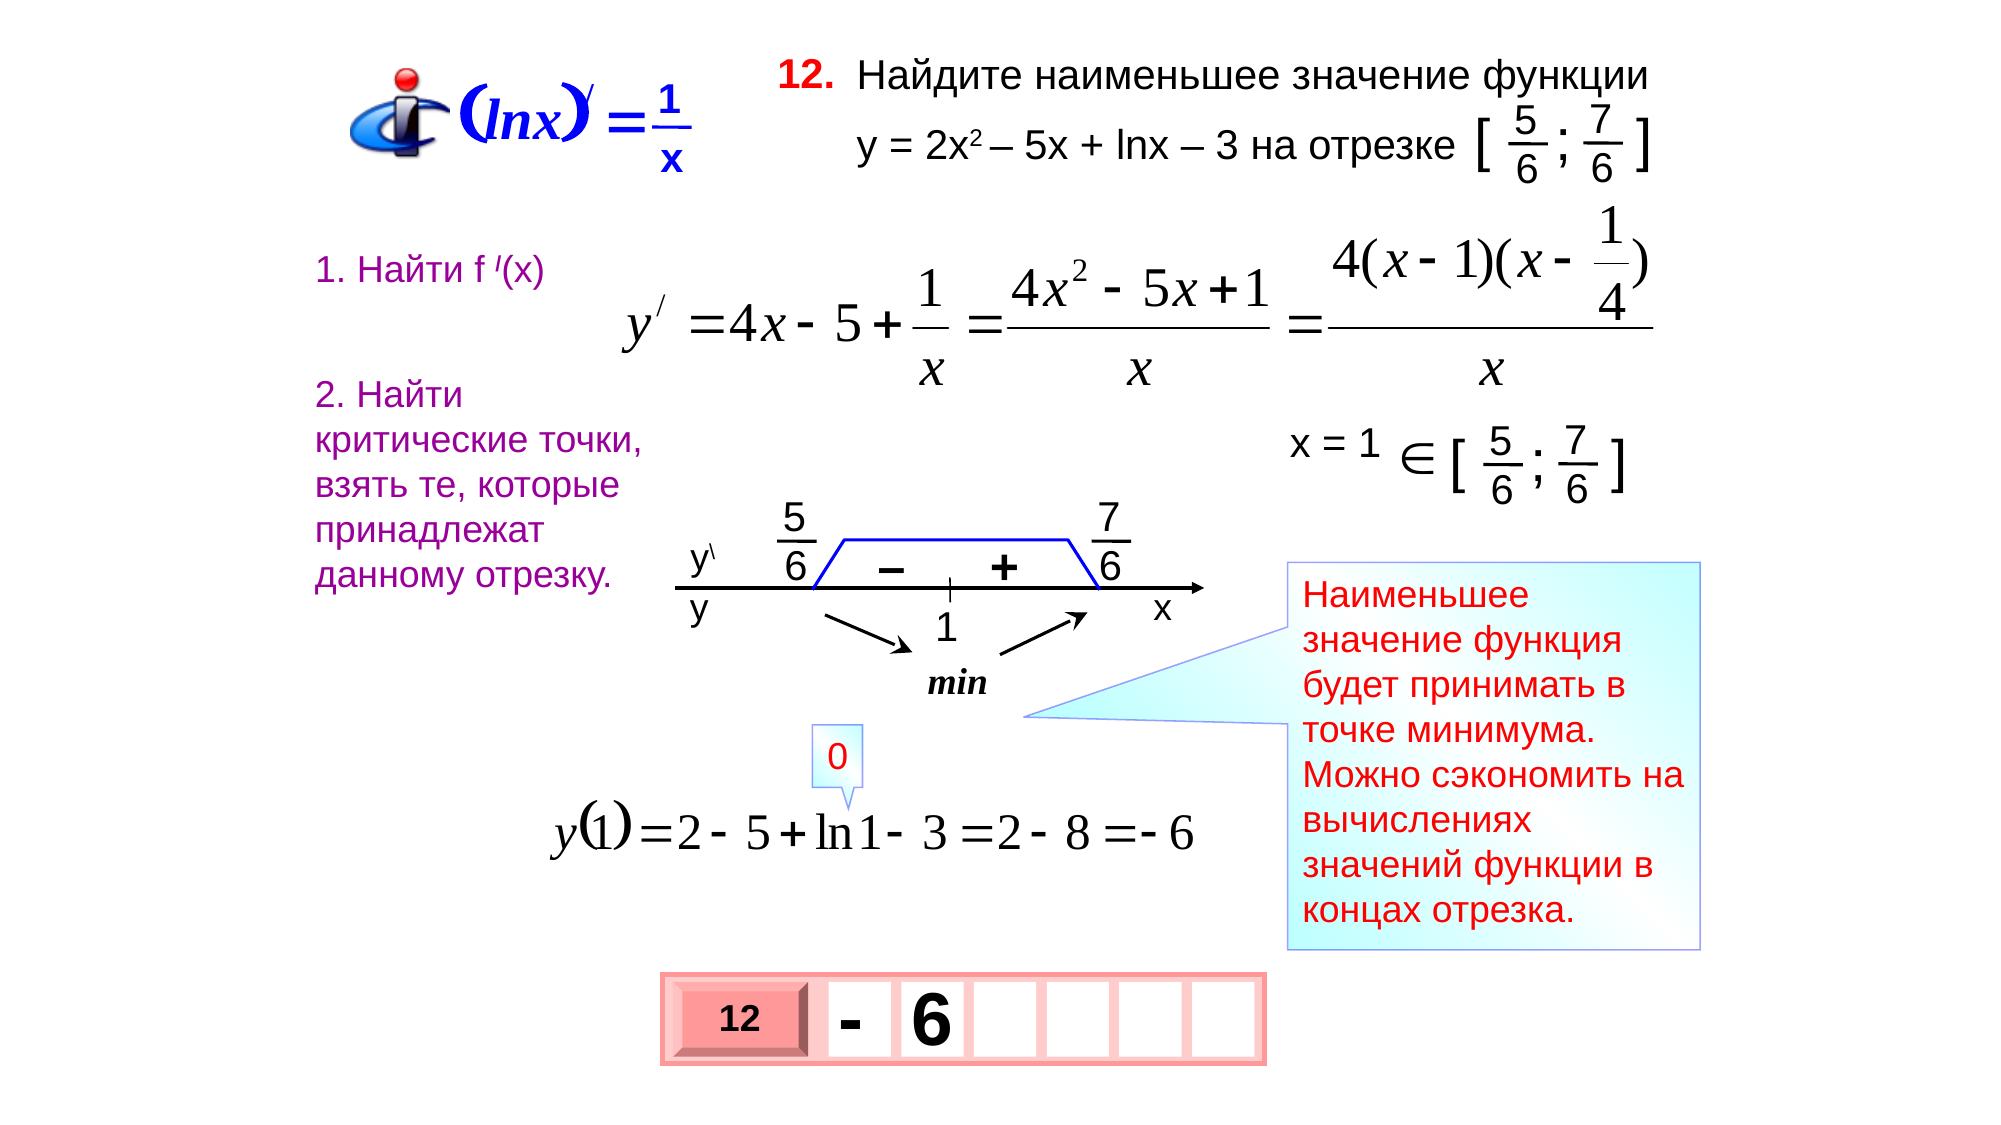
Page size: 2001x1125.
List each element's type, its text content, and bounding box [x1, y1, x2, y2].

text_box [772, 489, 1153, 591]
text_box Найдите наименьшее значение функции y = 2х2 – 5x + lnx – 3 на отрезке [749, 40, 1725, 175]
text_box Наименьшее значение функция будет принимать в точке минимума. Можно сэкономить на вычислениях значений функции в концах отрезка. [1023, 562, 1701, 950]
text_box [612, 187, 1663, 399]
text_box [1474, 91, 1653, 192]
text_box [1274, 412, 1628, 513]
text_box 1. Найти f /(x) [300, 237, 561, 298]
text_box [541, 798, 1203, 871]
text_box 12. [762, 39, 888, 105]
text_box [662, 962, 1265, 1069]
text_box 0 [812, 724, 863, 796]
text_box 2. Найти критические точки, взять те, которые принадлежат данному отрезку. [299, 362, 701, 603]
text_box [349, 62, 692, 182]
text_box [674, 525, 1205, 700]
